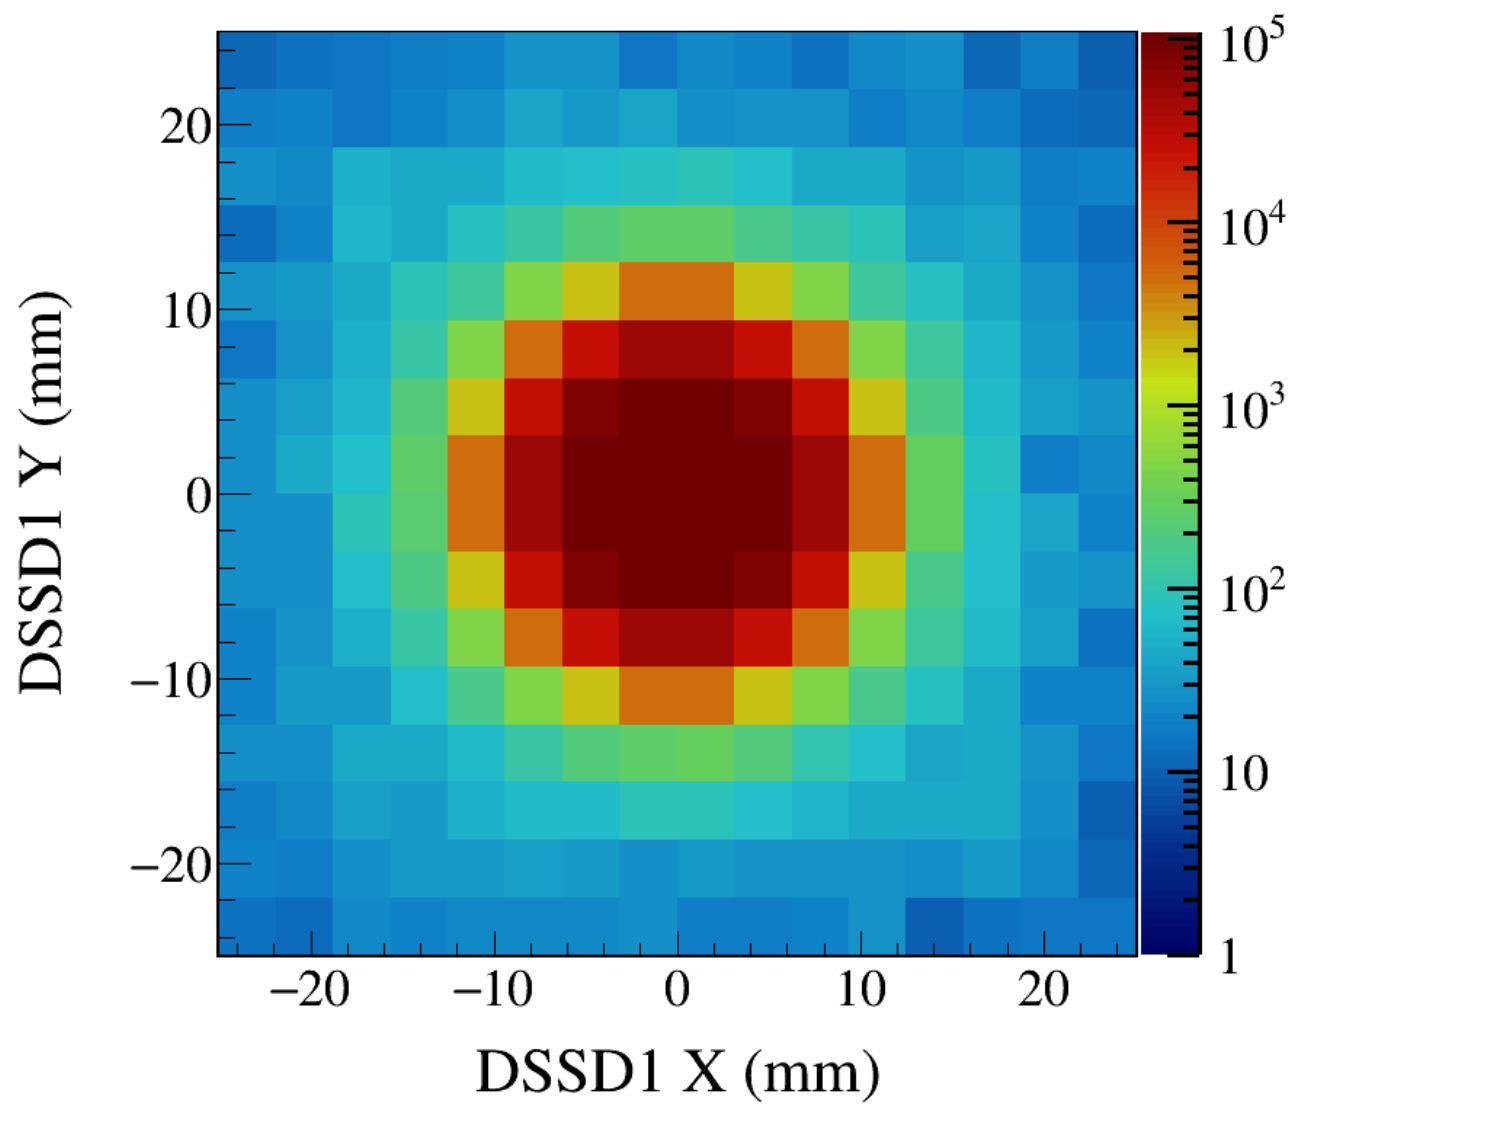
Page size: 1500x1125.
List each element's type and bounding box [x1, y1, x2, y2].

picture [0, 0, 1291, 1125]
